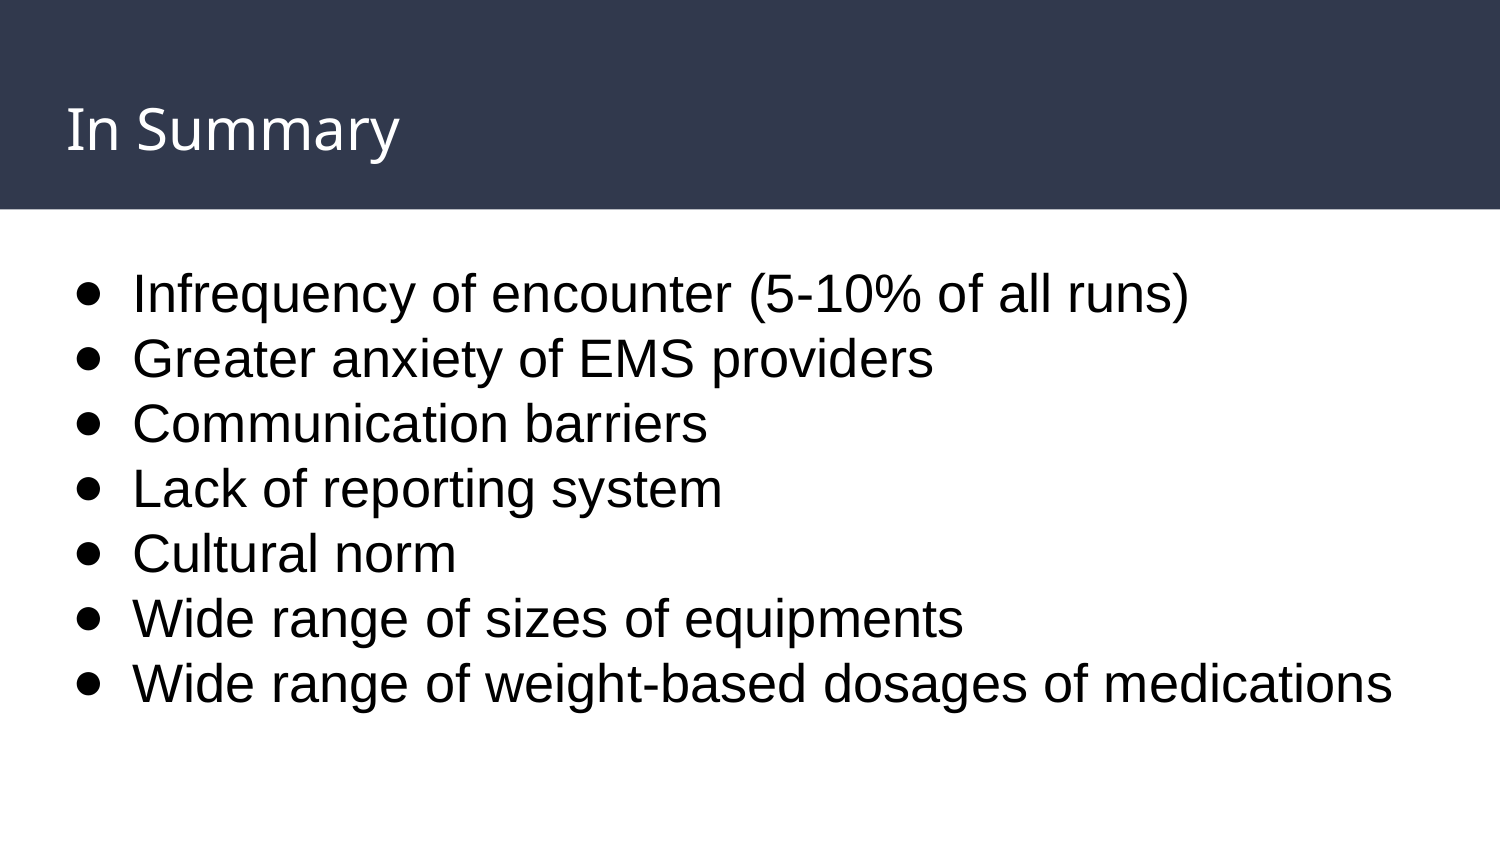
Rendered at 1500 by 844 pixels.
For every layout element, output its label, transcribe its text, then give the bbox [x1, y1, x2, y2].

title In Summary [51, 77, 1449, 180]
text_box Infrequency of encounter (5-10% of all runs) Greater anxiety of EMS providers Communication barriers Lack of reporting system Cultural norm Wide range of sizes of equipments Wide range of weight-based dosages of medications [42, 243, 1460, 764]
